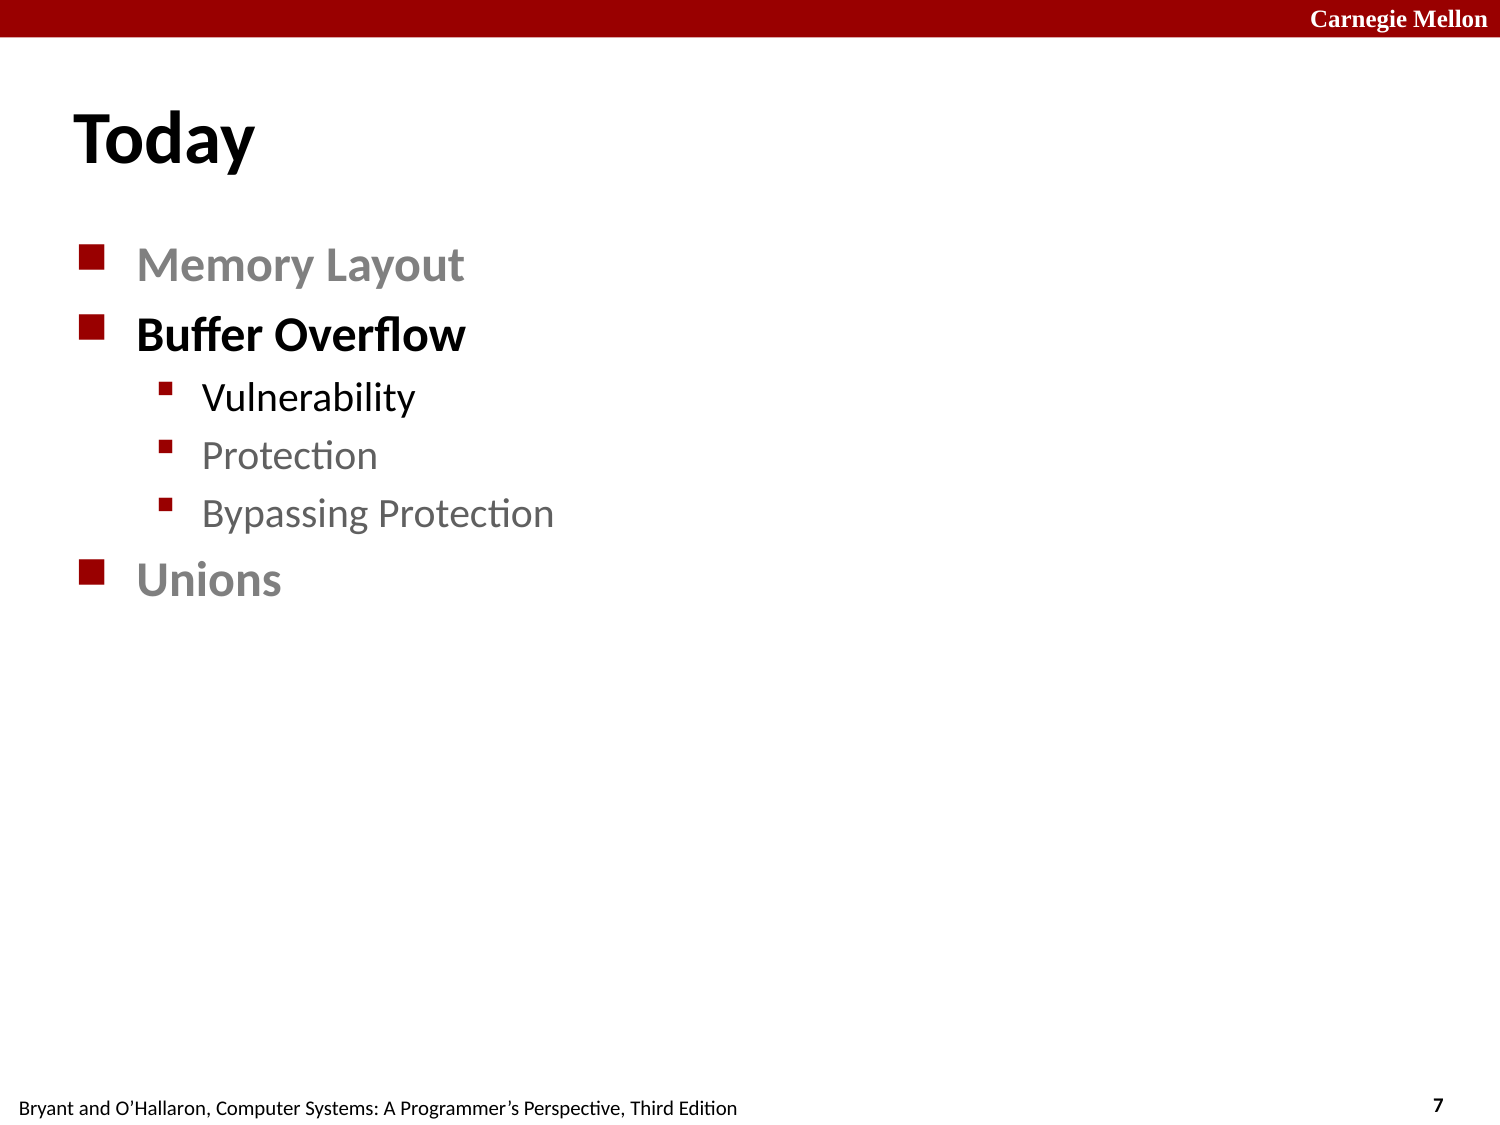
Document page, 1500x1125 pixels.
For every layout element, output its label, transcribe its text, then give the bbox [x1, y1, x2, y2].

title Today [58, 71, 1305, 197]
list Memory Layout Buffer Overflow Vulnerability Protection Bypassing Protection Unions [64, 223, 1361, 1040]
